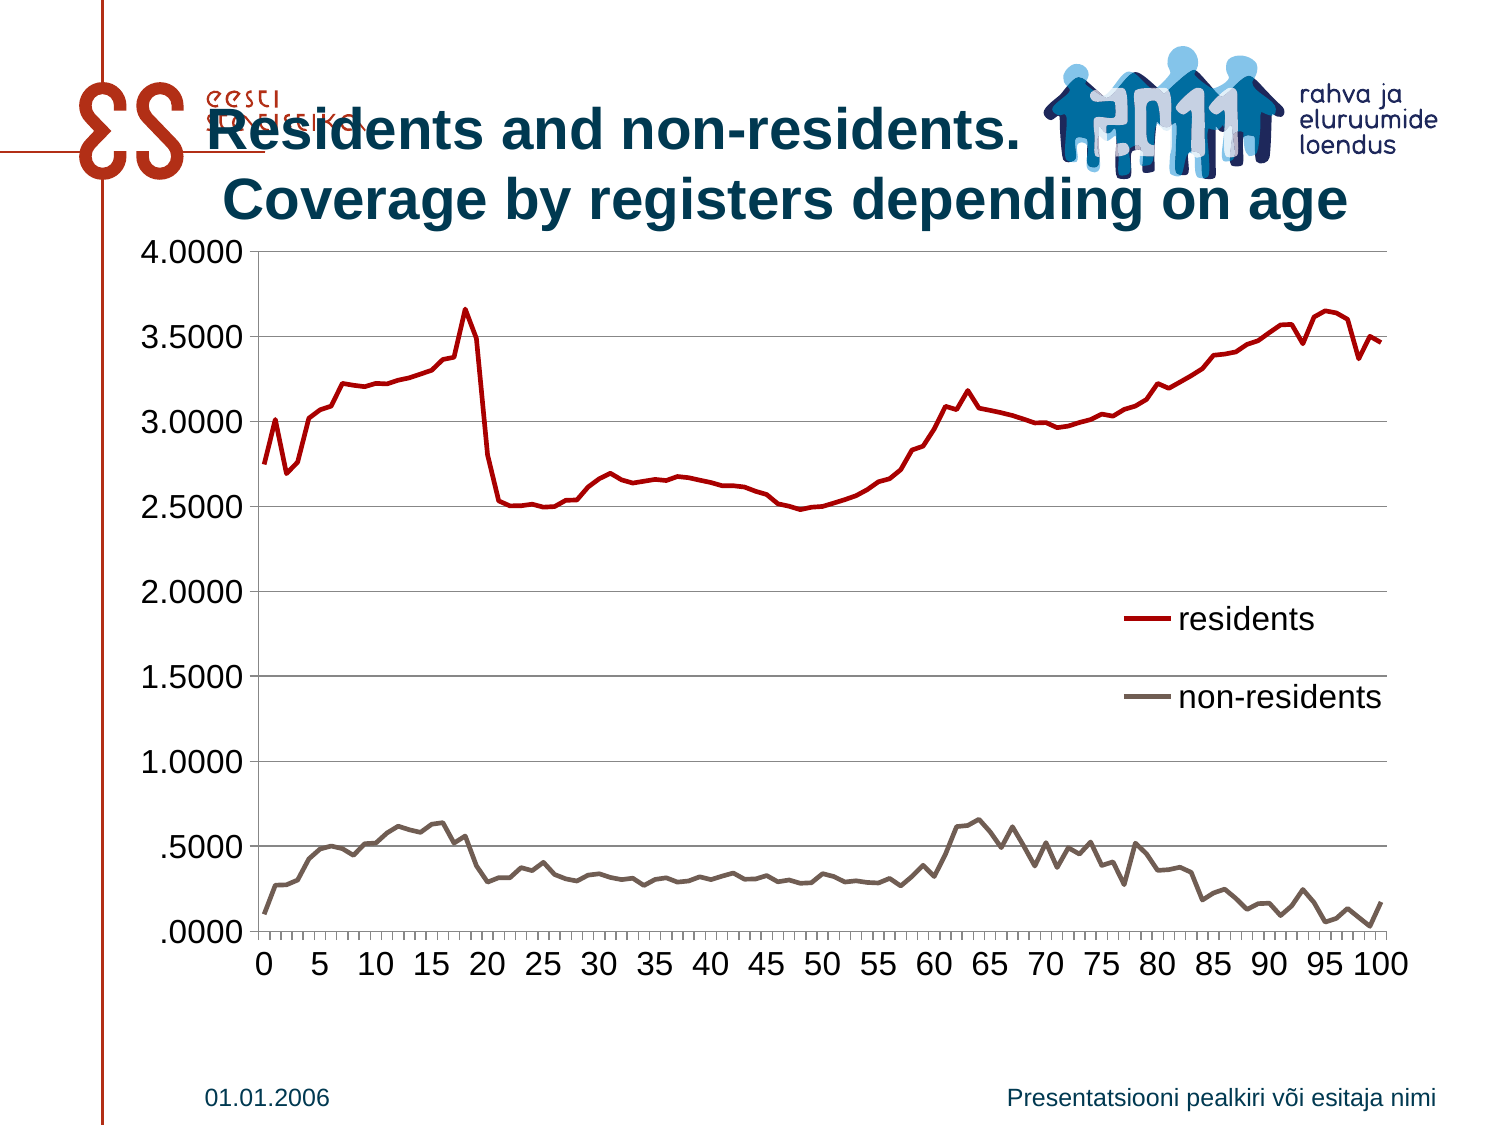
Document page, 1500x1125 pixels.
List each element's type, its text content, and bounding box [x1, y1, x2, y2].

title Residents and non-residents. Coverage by registers depending on age [206, 66, 1436, 207]
footer 01.01.2006 [204, 1087, 680, 1125]
chart [76, 207, 1438, 1051]
